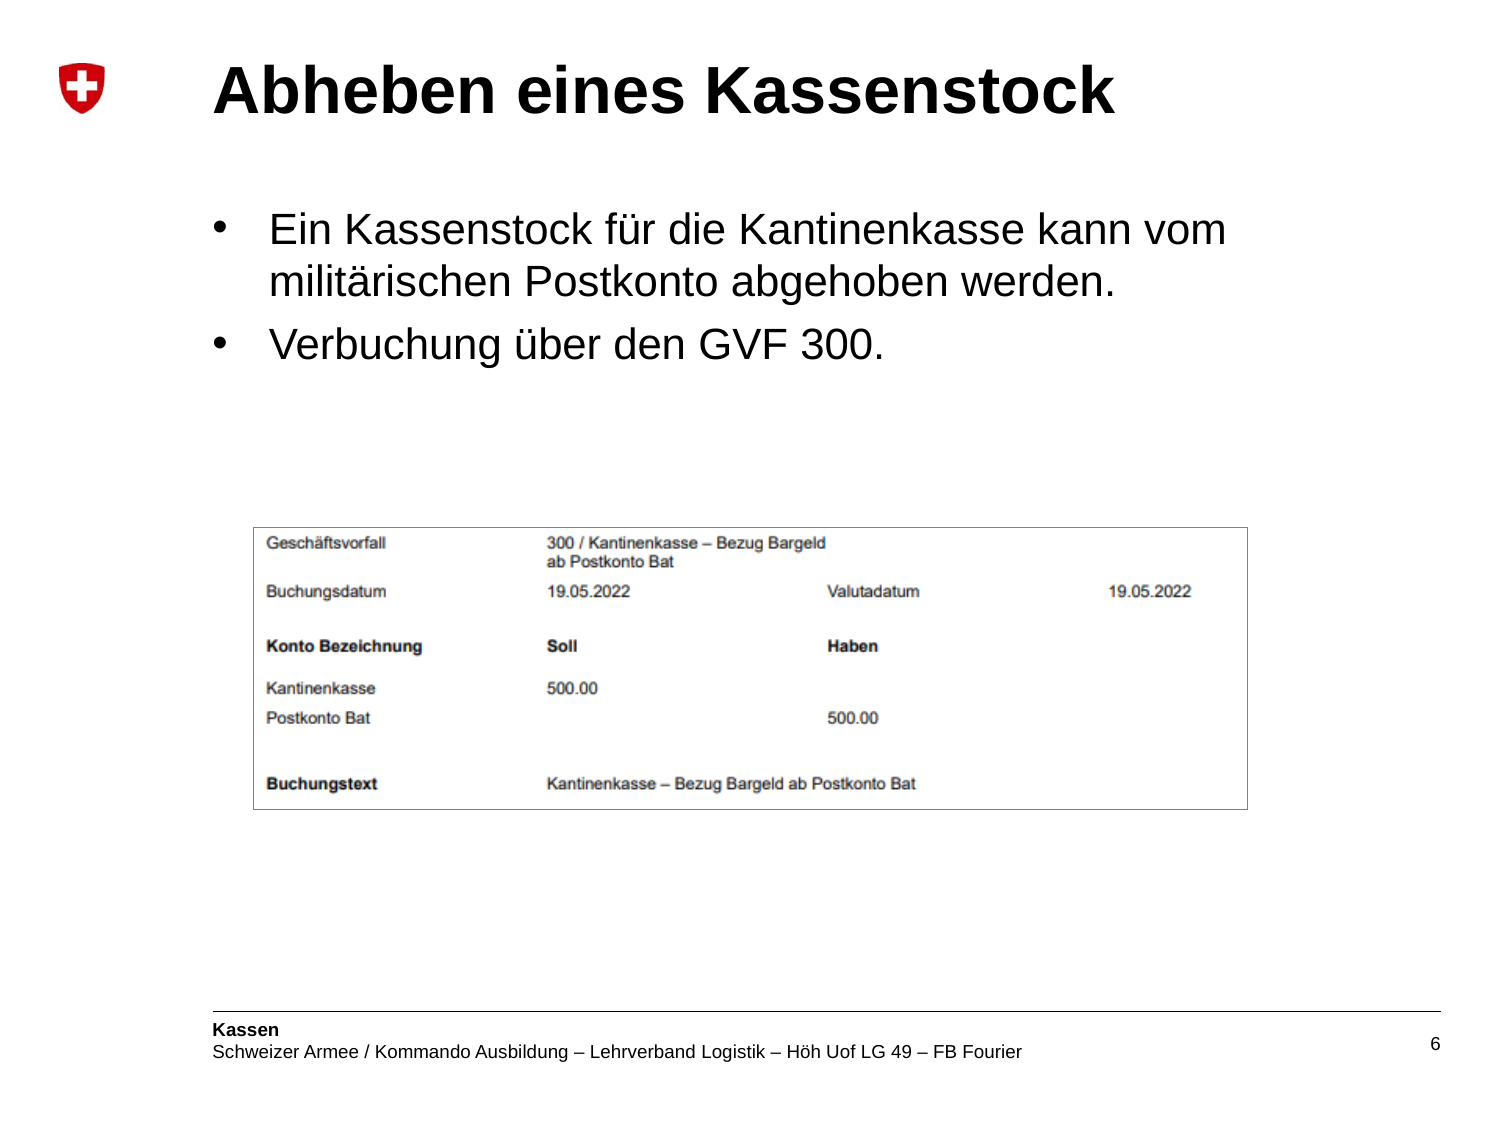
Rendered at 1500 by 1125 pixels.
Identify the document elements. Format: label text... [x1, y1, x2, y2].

list Ein Kassenstock für die Kantinenkasse kann vom militärischen Postkonto abgehoben werden. Verbuchung über den GVF 300. [212, 200, 1441, 1004]
title Abheben eines Kassenstock [212, 46, 1442, 192]
picture [59, 63, 105, 114]
picture [253, 526, 1248, 811]
